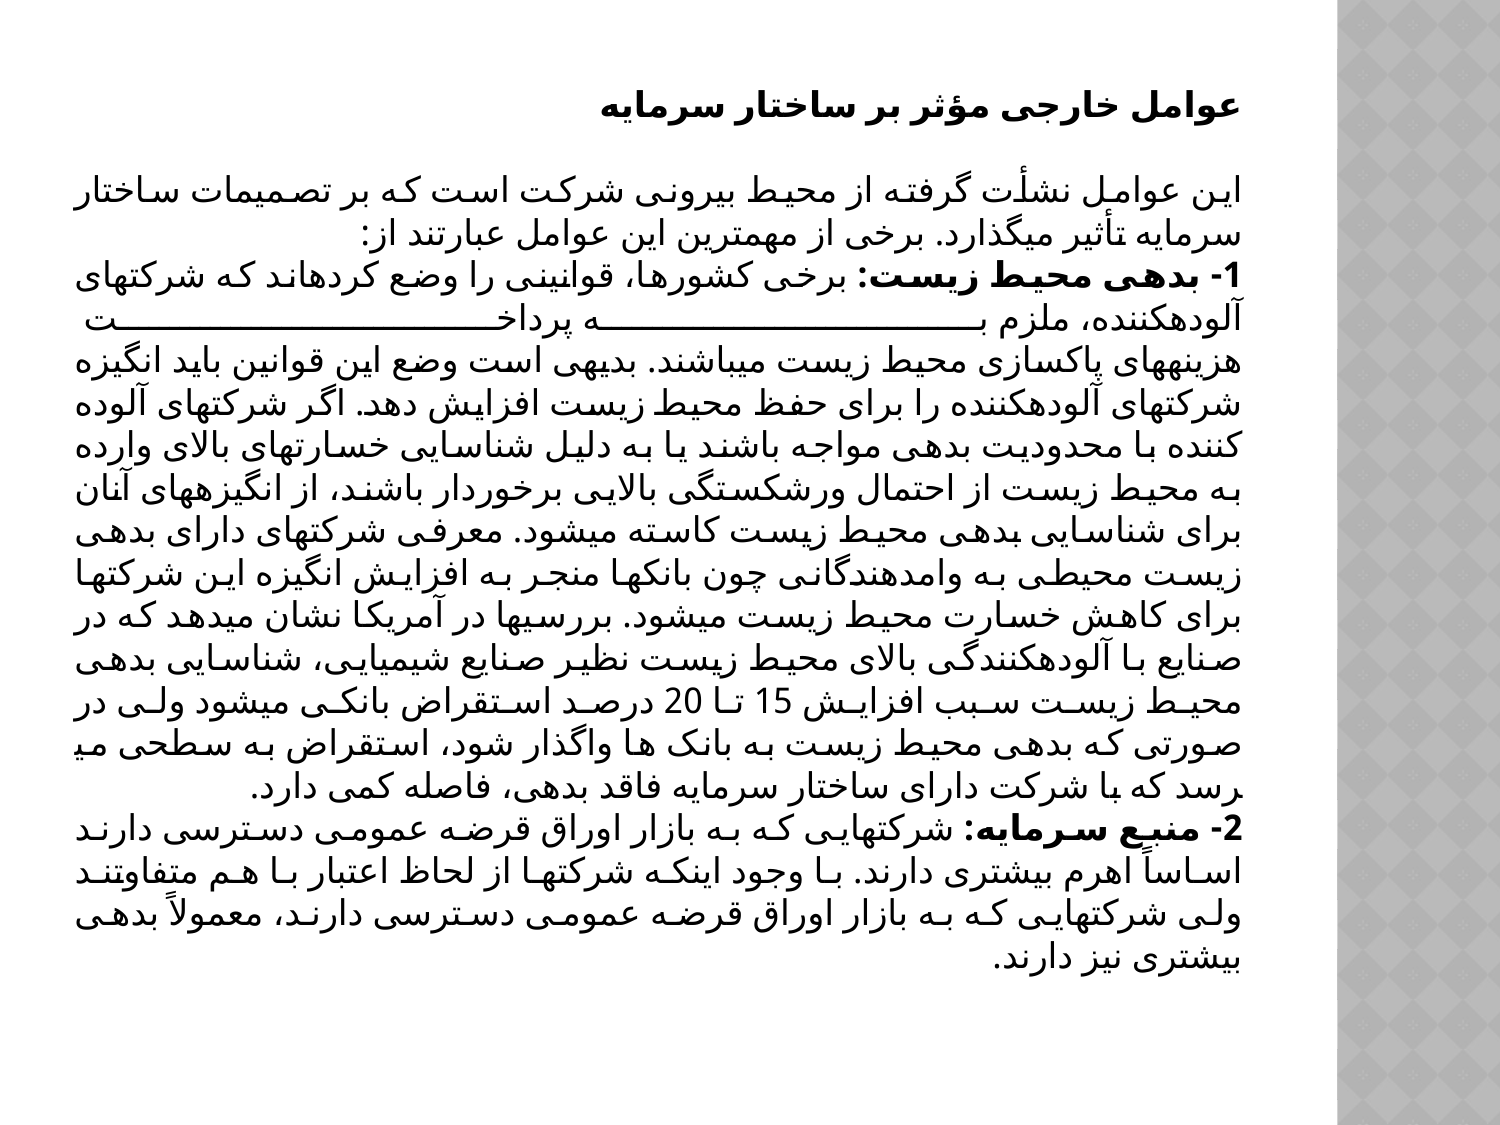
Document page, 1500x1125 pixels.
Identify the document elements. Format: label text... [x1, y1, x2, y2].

text_box عوامل خارجی مؤثر بر ساختار سرمایه اين عوامل نشأت گرفته از محيط بيرونی شرکت است که بر تصميمات ساختار سرمايه تأثير می­گذارد. برخی از مهمترين اين عوامل عبارتند از: 1- بدهی محیط زیست: برخی کشورها، قوانينی را وضع کرده­اند که شرکت­های آلوده­کننده، ملزم به پرداخت هزينه­های پاکسازی محيط زيست می­باشند. بديهی است وضع اين قوانين بايد انگيزه­ شرکت­های آلوده­کننده را برای حفظ محيط زيست افزايش دهد. اگر شرکت­های آلوده کننده با محدوديت بدهی مواجه باشند يا به دليل شناسايی خسارت­های بالای وارده به محيط زيست از احتمال ورشکستگی بالايی برخوردار باشند، از انگيزه­های آنان برای شناسايی بدهی محيط ­زيست کاسته می­شود. معرفی شرکت­های دارای بدهی زيست محيطی به وام­دهندگانی چون بانک­ها منجر به افزايش انگيزه­ اين شرکت­ها برای کاهش خسارت محيط زيست می­شود. بررسی­ها در آمريکا نشان می­دهد که در صنايع با آلوده­کنندگی بالای محيط­ زيست نظير صنايع شيميایی، شناسايی بدهی محيط زيست سبب افزايش 15 تا 20 درصد استقراض بانکی می­شود ولی در صورتی که بدهی محيط زيست به بانک ها واگذار شود، استقراض به سطحی می­رسد که با شرکت دارای ساختار سرمايه فاقد بدهی، فاصله کمی دارد. 2- منبع سرمايه: شرکت­هايی که به بازار اوراق قرضه عمومی دسترسی دارند اساساً اهرم بيشتری دارند. با وجود اینکه شرکت­ها از لحاظ اعتبار با هم متفاوتند ولی شرکت­هایی که به بازار اوراق قرضه عمومی دسترسی دارند، معمولاً بدهی بیشتری نیز دارند. [59, 74, 1258, 983]
